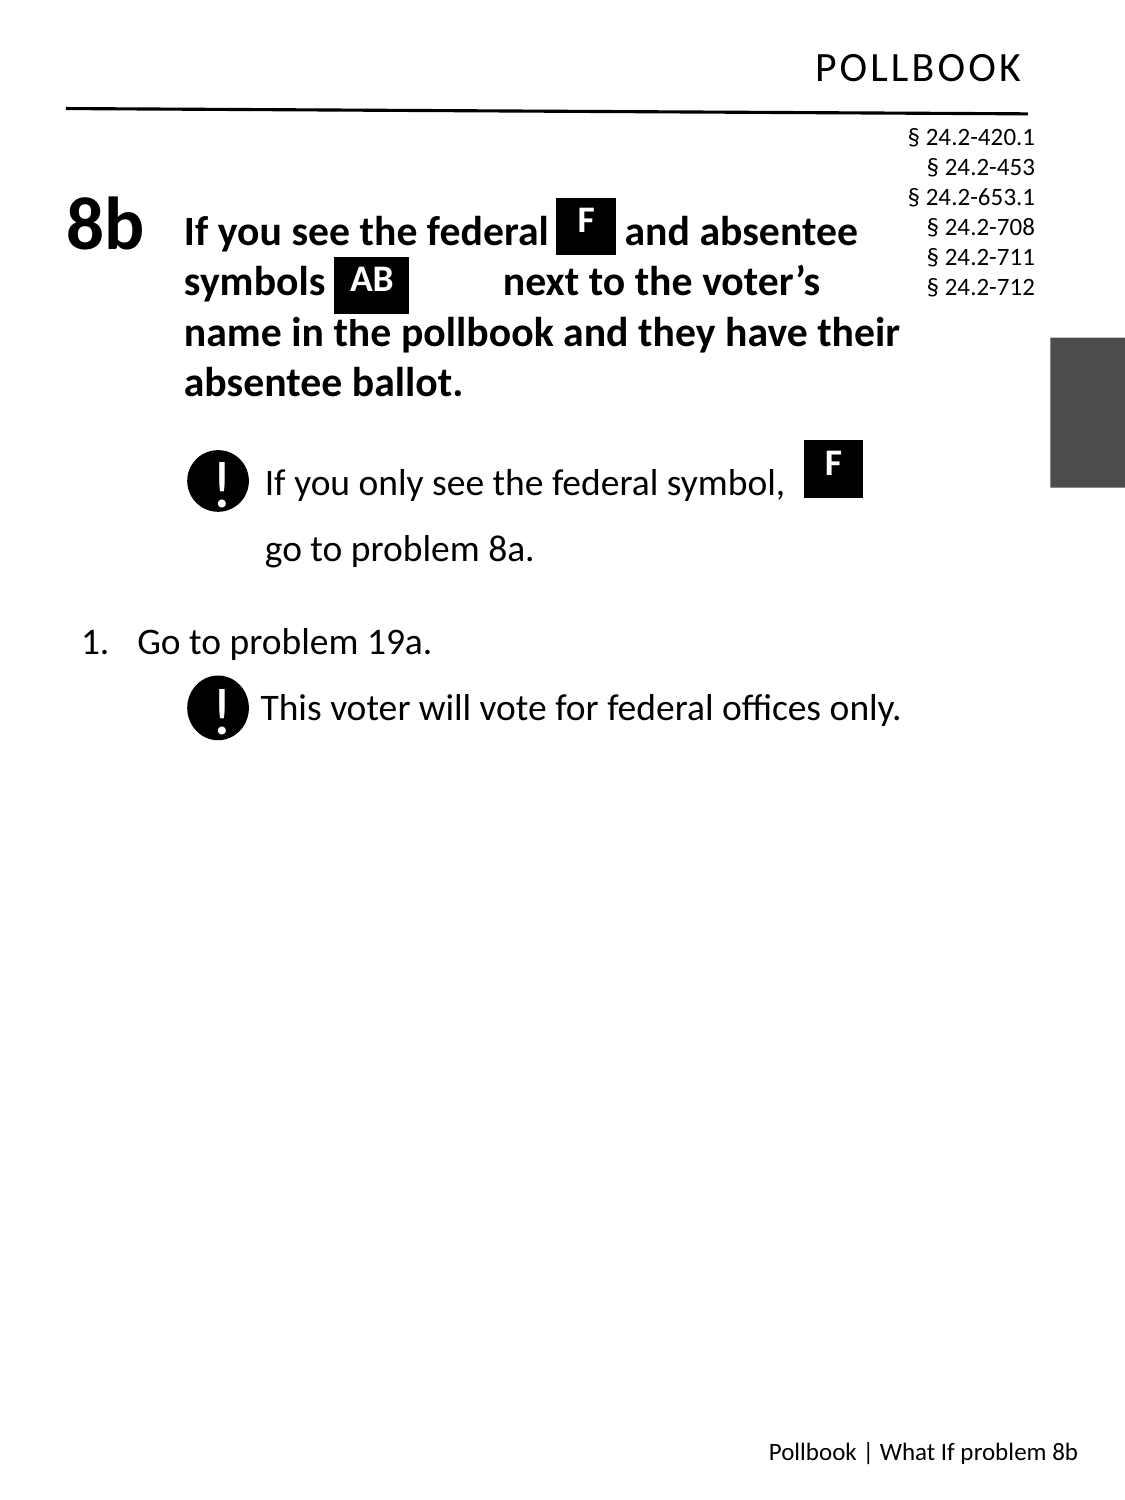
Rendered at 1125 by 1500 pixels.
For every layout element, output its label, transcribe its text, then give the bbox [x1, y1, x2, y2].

text_box If you see the federal and absentee symbols next to the voter’s name in the pollbook and they have their absentee ballot. [168, 196, 934, 447]
text_box Pollbook | What If problem 8b [754, 1427, 1125, 1473]
table_header F [556, 198, 616, 255]
text_box § 24.2-420.1 § 24.2-453 § 24.2-653.1 § 24.2-708 § 24.2-711 § 24.2-712 [731, 113, 1051, 353]
list Go to problem 19a. This voter will vote for federal offices only. [65, 609, 1051, 1500]
text_box If you only see the federal symbol, go to problem 8a. [249, 450, 1051, 539]
text_box ! [186, 674, 250, 742]
text_box ! [186, 449, 250, 513]
list 8b [51, 177, 192, 341]
table_header F [804, 440, 863, 498]
table_header AB [334, 257, 409, 314]
